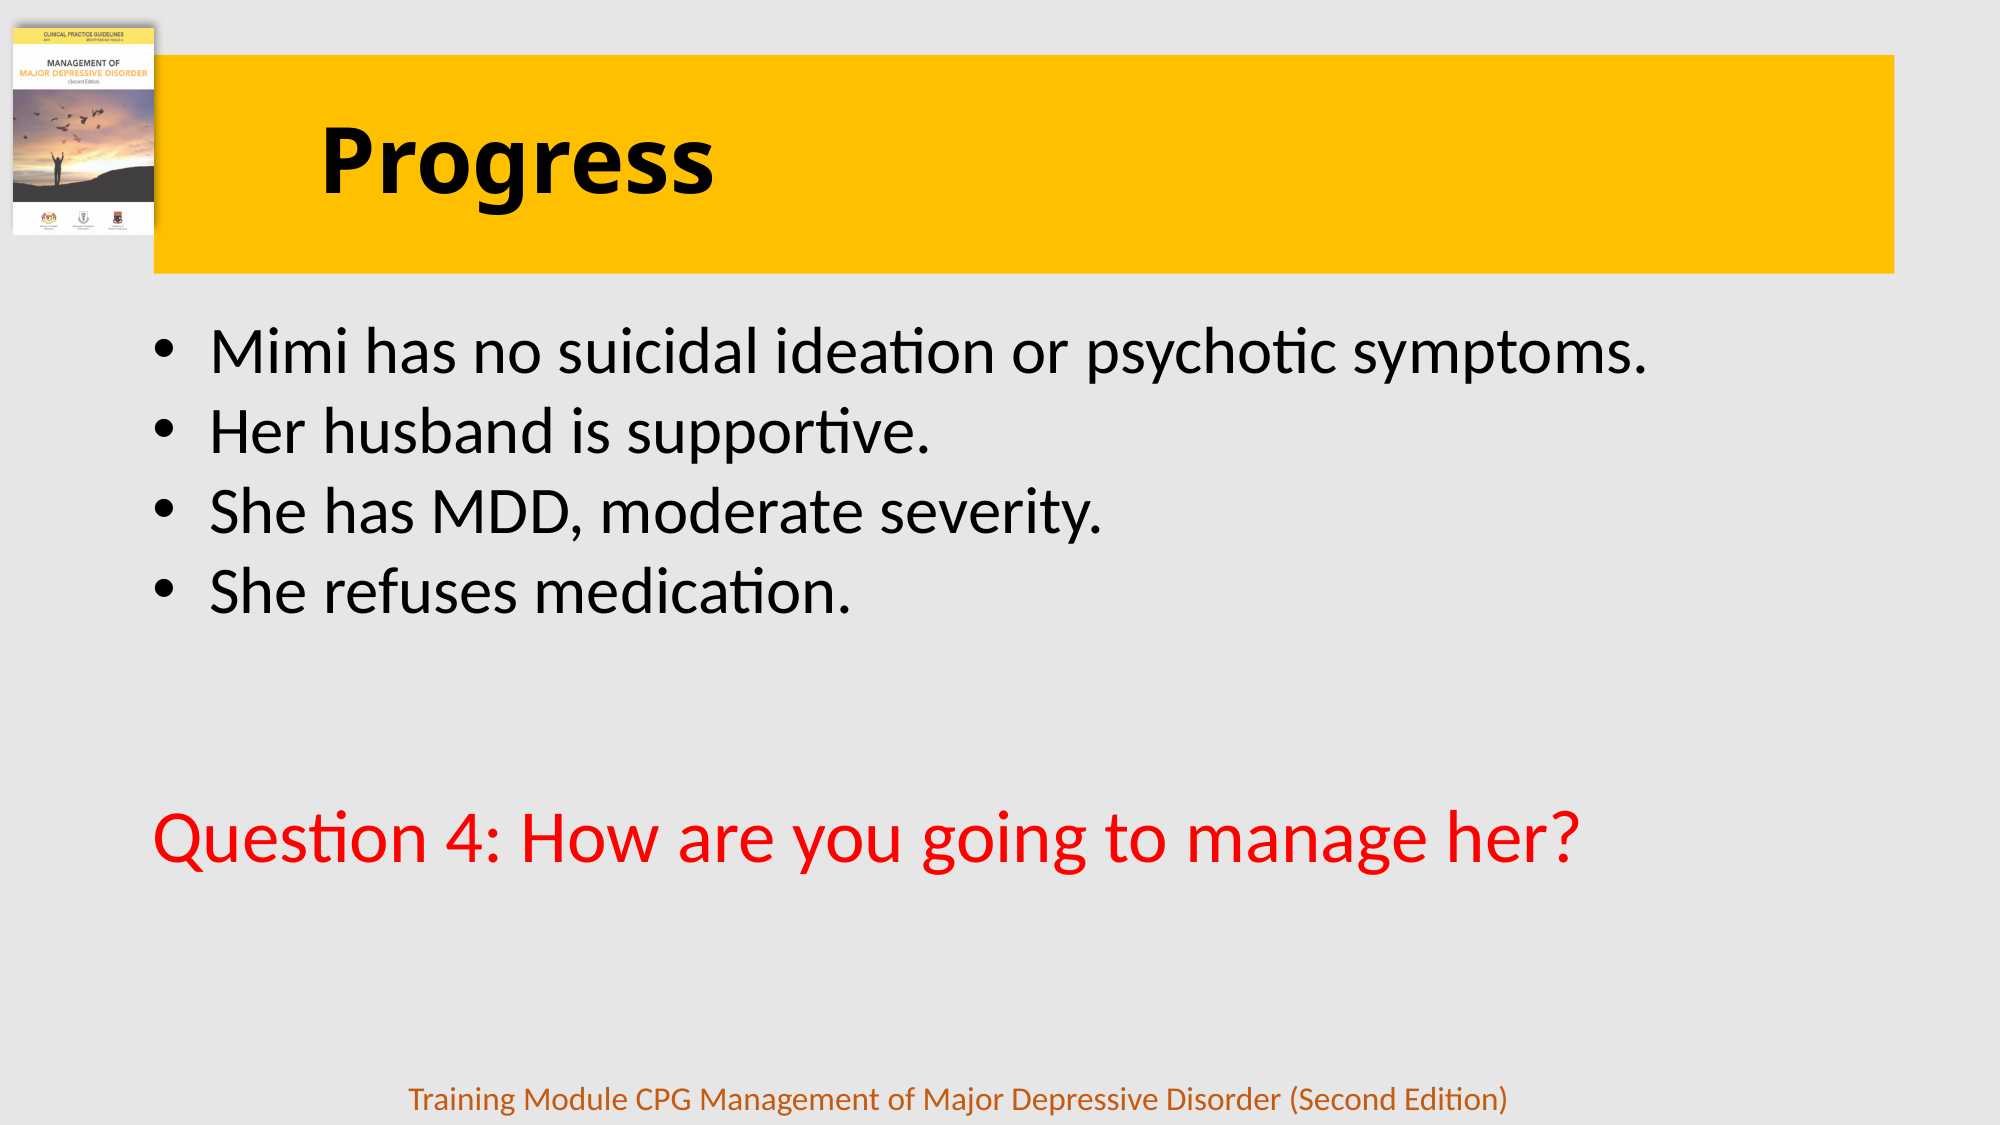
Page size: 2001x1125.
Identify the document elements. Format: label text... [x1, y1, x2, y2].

list Mimi has no suicidal ideation or psychotic symptoms. Her husband is supportive. She has MDD, moderate severity. She refuses medication. Question 4: How are you going to manage her? [137, 299, 1863, 1014]
title Progress [153, 54, 1895, 274]
picture [13, 28, 154, 235]
text_box Training Module CPG Management of Major Depressive Disorder (Second Edition) [393, 1069, 1775, 1125]
